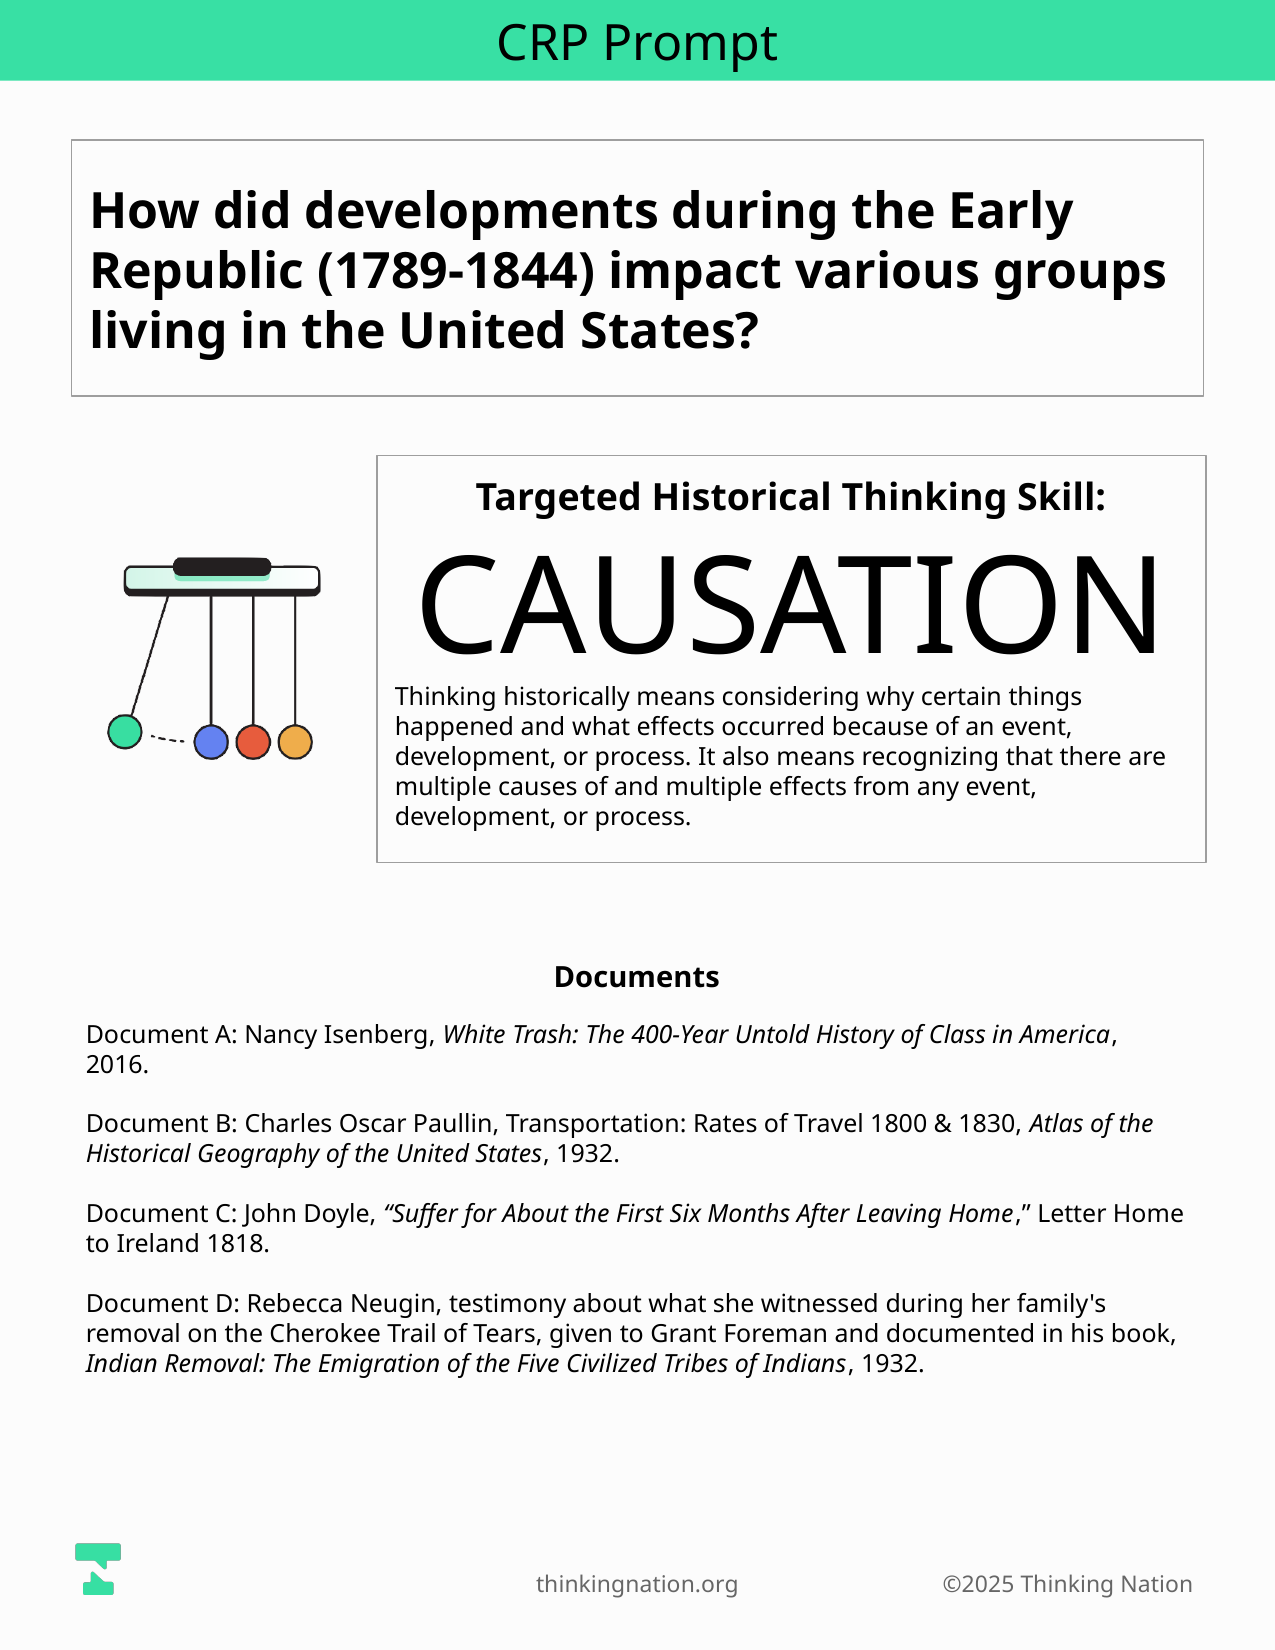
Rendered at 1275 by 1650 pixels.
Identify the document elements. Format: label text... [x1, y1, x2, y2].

text_box How did developments during the Early Republic (1789-1844) impact various groups living in the United States? [71, 139, 1204, 397]
text_box CRP Prompt [0, 0, 1275, 81]
picture [62, 507, 365, 810]
picture [62, 1533, 134, 1605]
text_box Documents Document A: Nancy Isenberg, White Trash: The 400-Year Untold History of Class in America, 2016. Document B: Charles Oscar Paullin, Transportation: Rates of Travel 1800 & 1830, Atlas of the Historical Geography of the United States, 1932. Document C: John Doyle, “Suffer for About the First Six Months After Leaving Home,” Letter Home to Ireland 1818. Document D: Rebecca Neugin, testimony about what she witnessed during her family's removal on the Cherokee Trail of Tears, given to Grant Foreman and documented in his book, Indian Removal: The Emigration of the Five Civilized Tribes of Indians, 1932. [67, 940, 1206, 1492]
text_box Targeted Historical Thinking Skill: CAUSATION Thinking historically means considering why certain things happened and what effects occurred because of an event, development, or process. It also means recognizing that there are multiple causes of and multiple effects from any event, development, or process. [376, 455, 1206, 863]
text_box ©2025 Thinking Nation [907, 1553, 1210, 1605]
text_box thinkingnation.org [486, 1553, 789, 1605]
